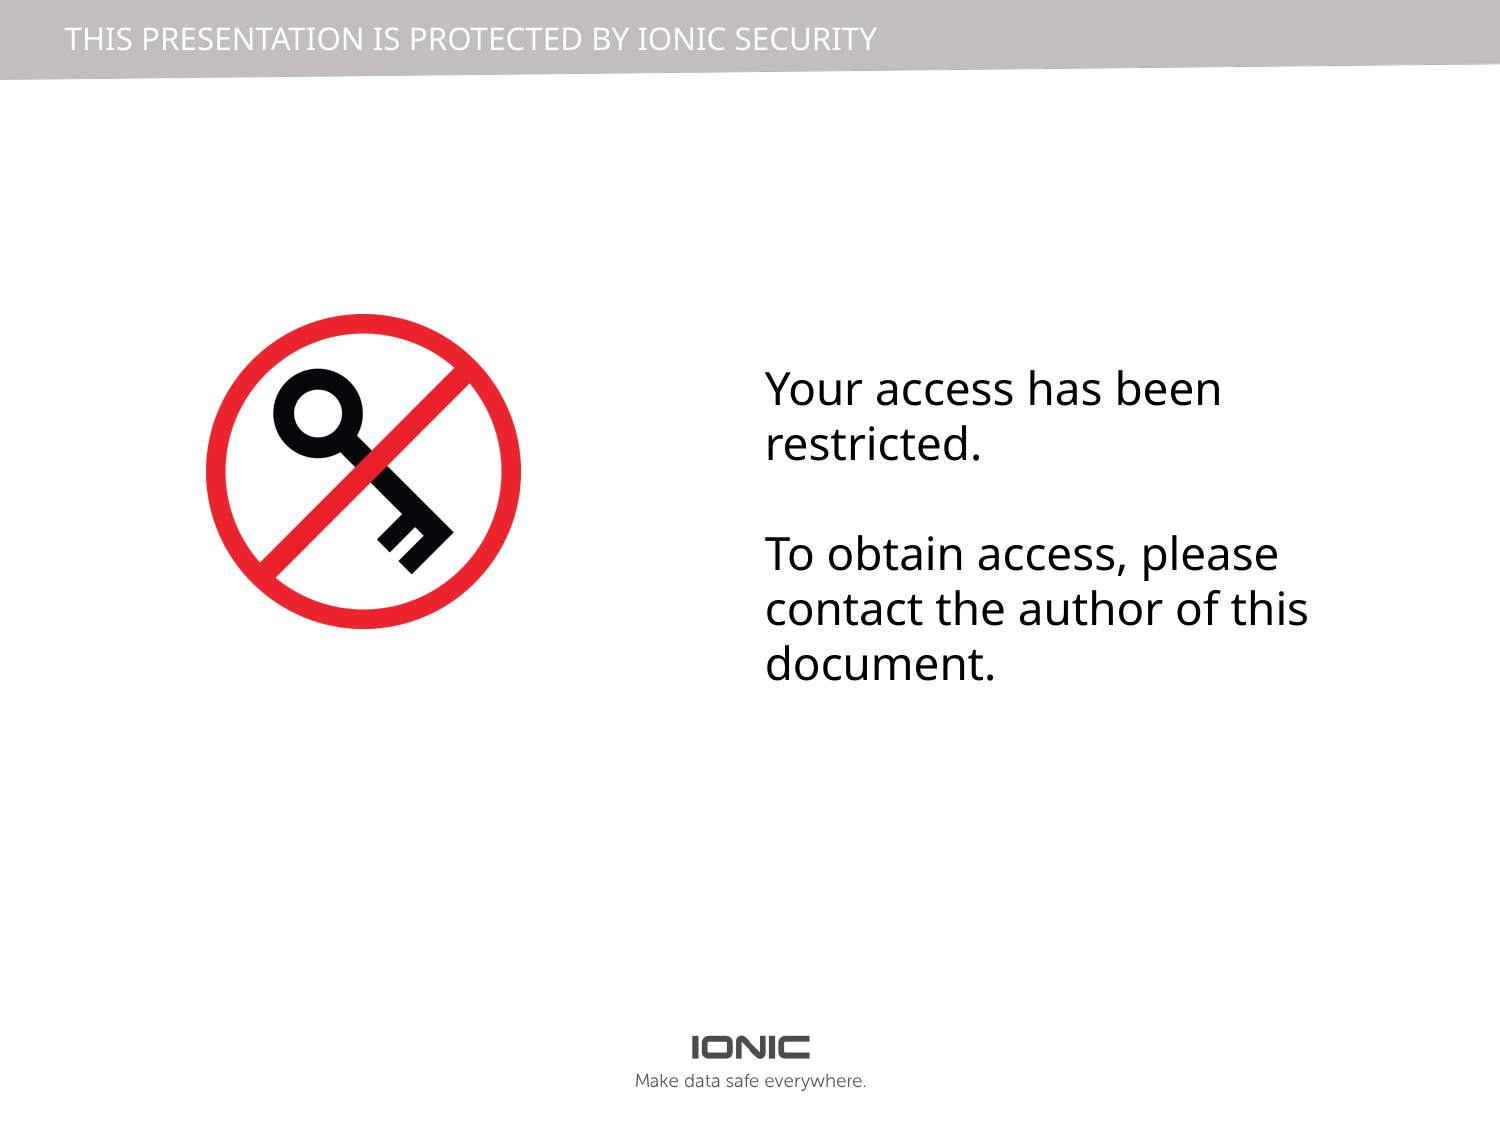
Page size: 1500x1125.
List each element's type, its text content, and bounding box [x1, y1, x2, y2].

picture [205, 313, 521, 629]
picture [551, 1020, 949, 1103]
picture [0, 0, 1500, 80]
text_box Your access has been restricted. To obtain access, please contact the author of this document. [749, 352, 1428, 698]
